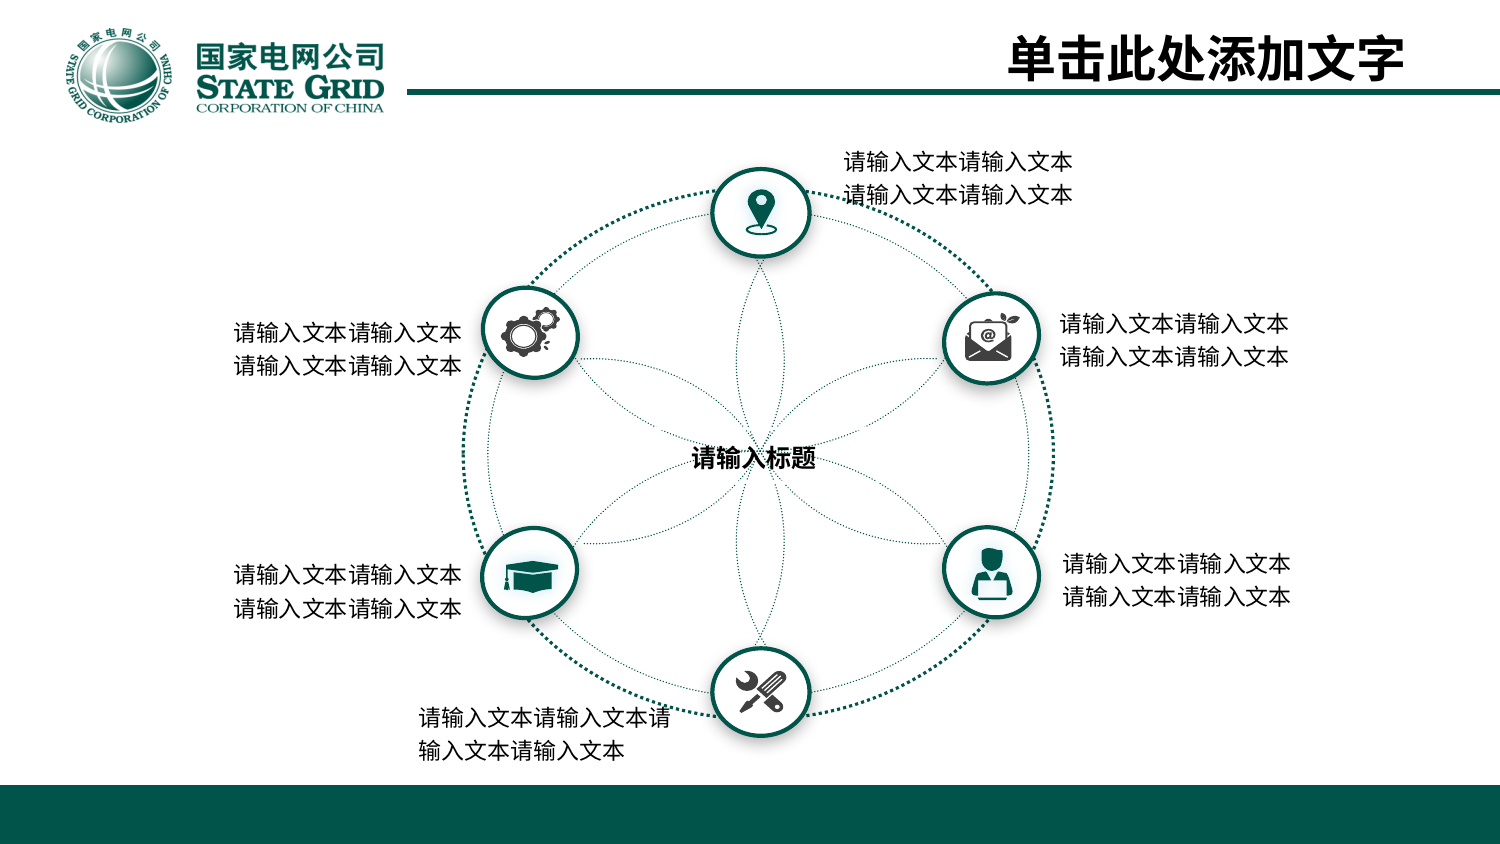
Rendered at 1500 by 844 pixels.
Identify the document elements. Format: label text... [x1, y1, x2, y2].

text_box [942, 528, 1041, 617]
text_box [480, 528, 579, 617]
text_box 请输入文本请输入文本请输入文本请输入文本 [404, 690, 704, 772]
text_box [712, 168, 810, 257]
picture [66, 28, 384, 123]
text_box 请输入文本请输入文本请输入文本请输入文本 [1058, 537, 1312, 618]
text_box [643, 428, 878, 483]
text_box 请输入文本请输入文本请输入文本请输入文本 [828, 134, 1104, 216]
text_box 请输入文本请输入文本请输入文本请输入文本 [218, 548, 457, 629]
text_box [712, 647, 810, 736]
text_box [462, 187, 1054, 720]
text_box 请输入文本请输入文本请输入文本请输入文本 [1058, 296, 1317, 377]
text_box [942, 294, 1041, 383]
text_box 请输入文本请输入文本请输入文本请输入文本 [218, 305, 457, 386]
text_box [481, 288, 580, 377]
